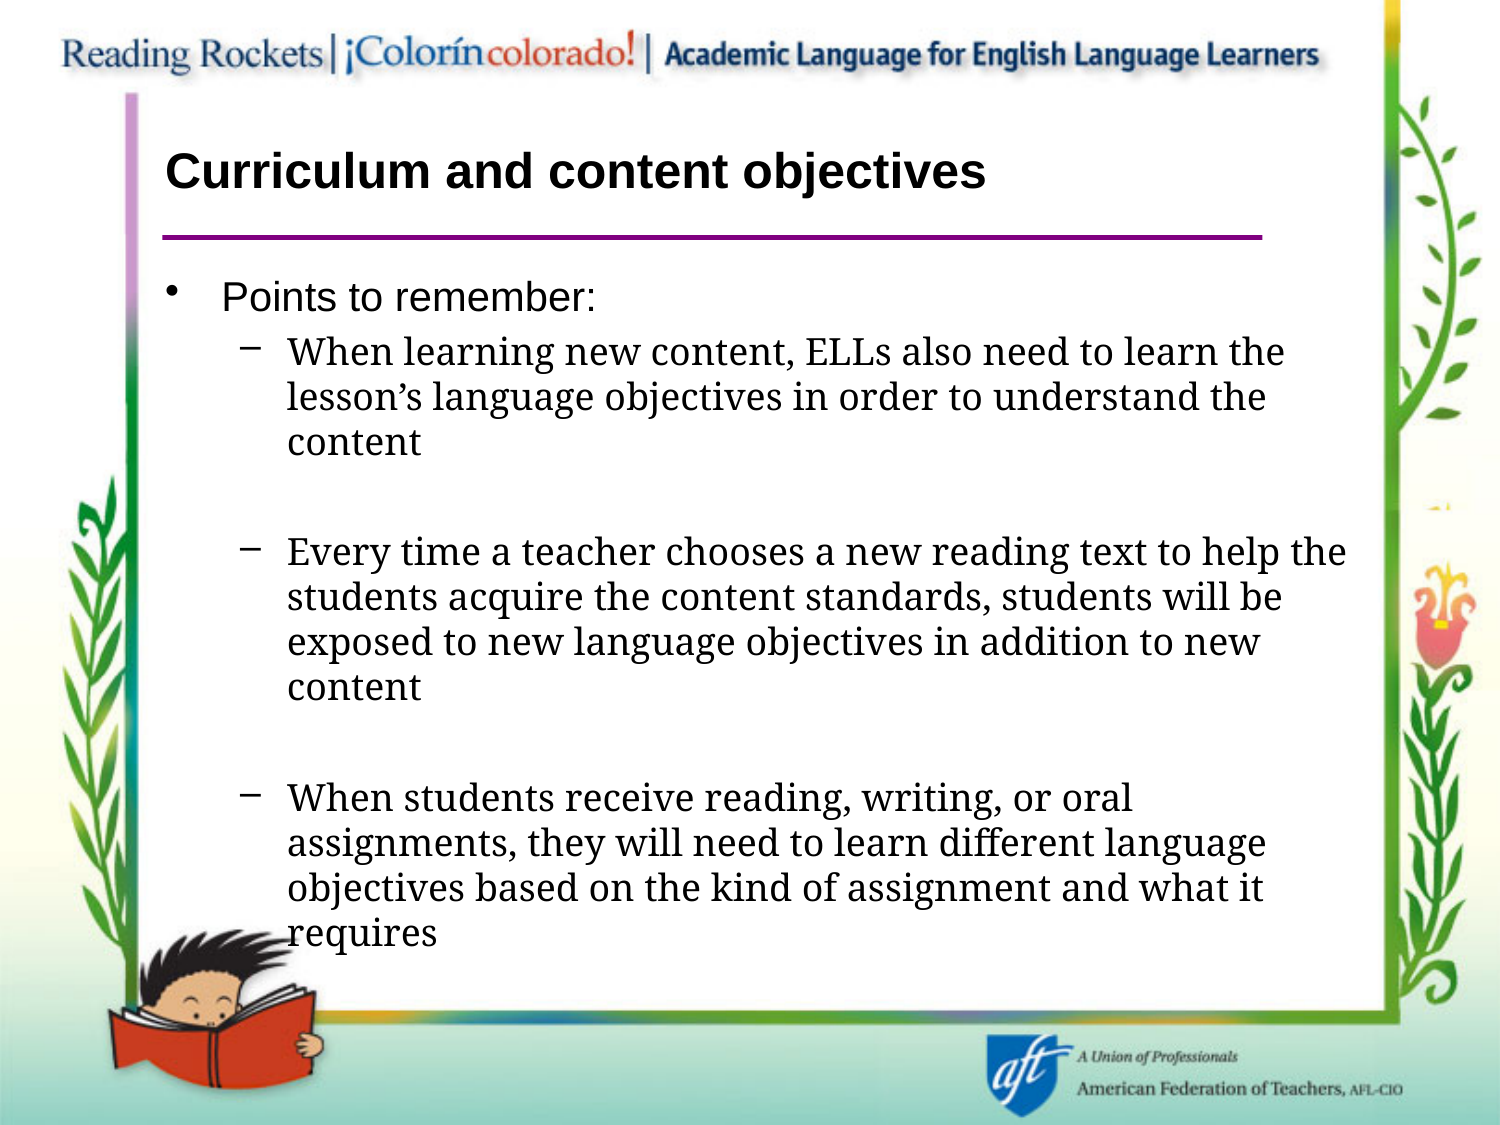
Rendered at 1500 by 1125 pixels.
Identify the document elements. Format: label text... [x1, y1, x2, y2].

title Curriculum and content objectives [149, 74, 1376, 262]
picture [0, 0, 1500, 1125]
list Points to remember: When learning new content, ELLs also need to learn the lesson’s language objectives in order to understand the content Every time a teacher chooses a new reading text to help the students acquire the content standards, students will be exposed to new language objectives in addition to new content When students receive reading, writing, or oral assignments, they will need to learn different language objectives based on the kind of assignment and what it requires [149, 262, 1376, 1006]
